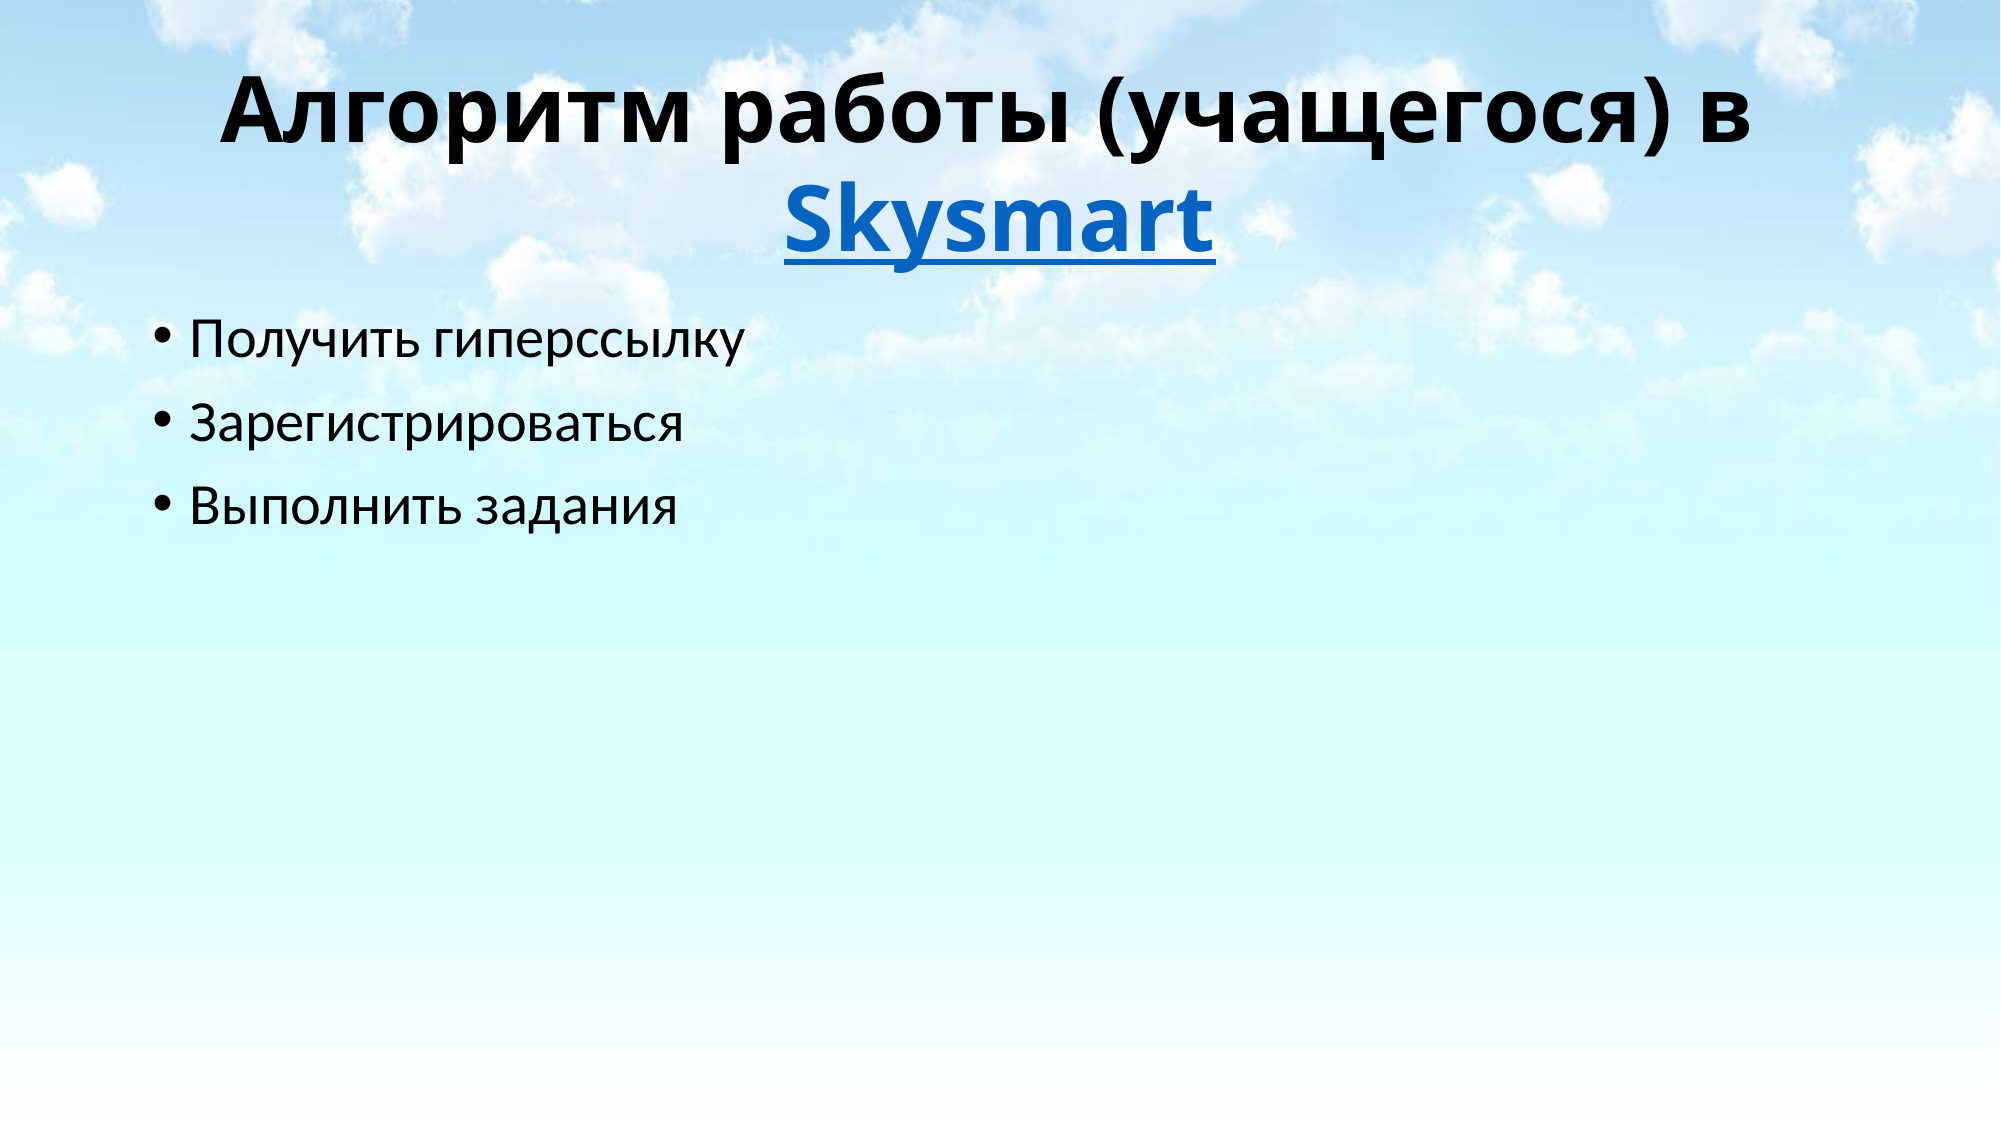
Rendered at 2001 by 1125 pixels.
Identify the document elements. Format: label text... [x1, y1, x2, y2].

picture [0, 0, 2001, 1125]
list Получить гиперссылку Зарегистрироваться Выполнить задания [137, 299, 1863, 1014]
title Алгоритм работы (учащегося) в Skysmart [137, 59, 1863, 278]
